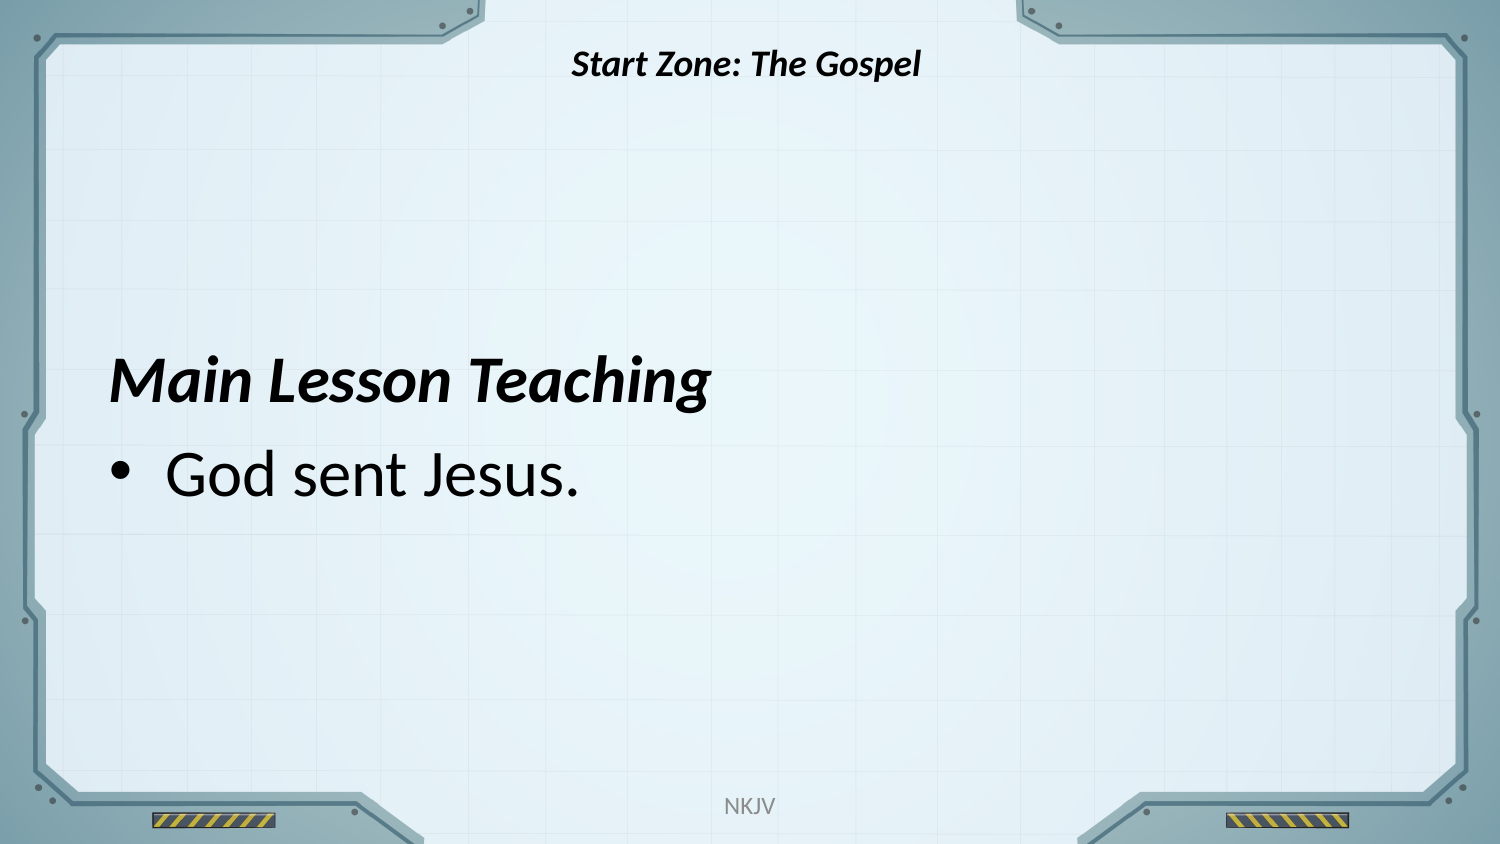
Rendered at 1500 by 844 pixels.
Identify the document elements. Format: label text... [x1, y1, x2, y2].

list Main Lesson Teaching God sent Jesus. [94, 142, 1315, 704]
text_box Start Zone: The Gospel [502, 31, 992, 91]
footer NKJV [512, 782, 988, 828]
picture [0, 0, 1500, 844]
